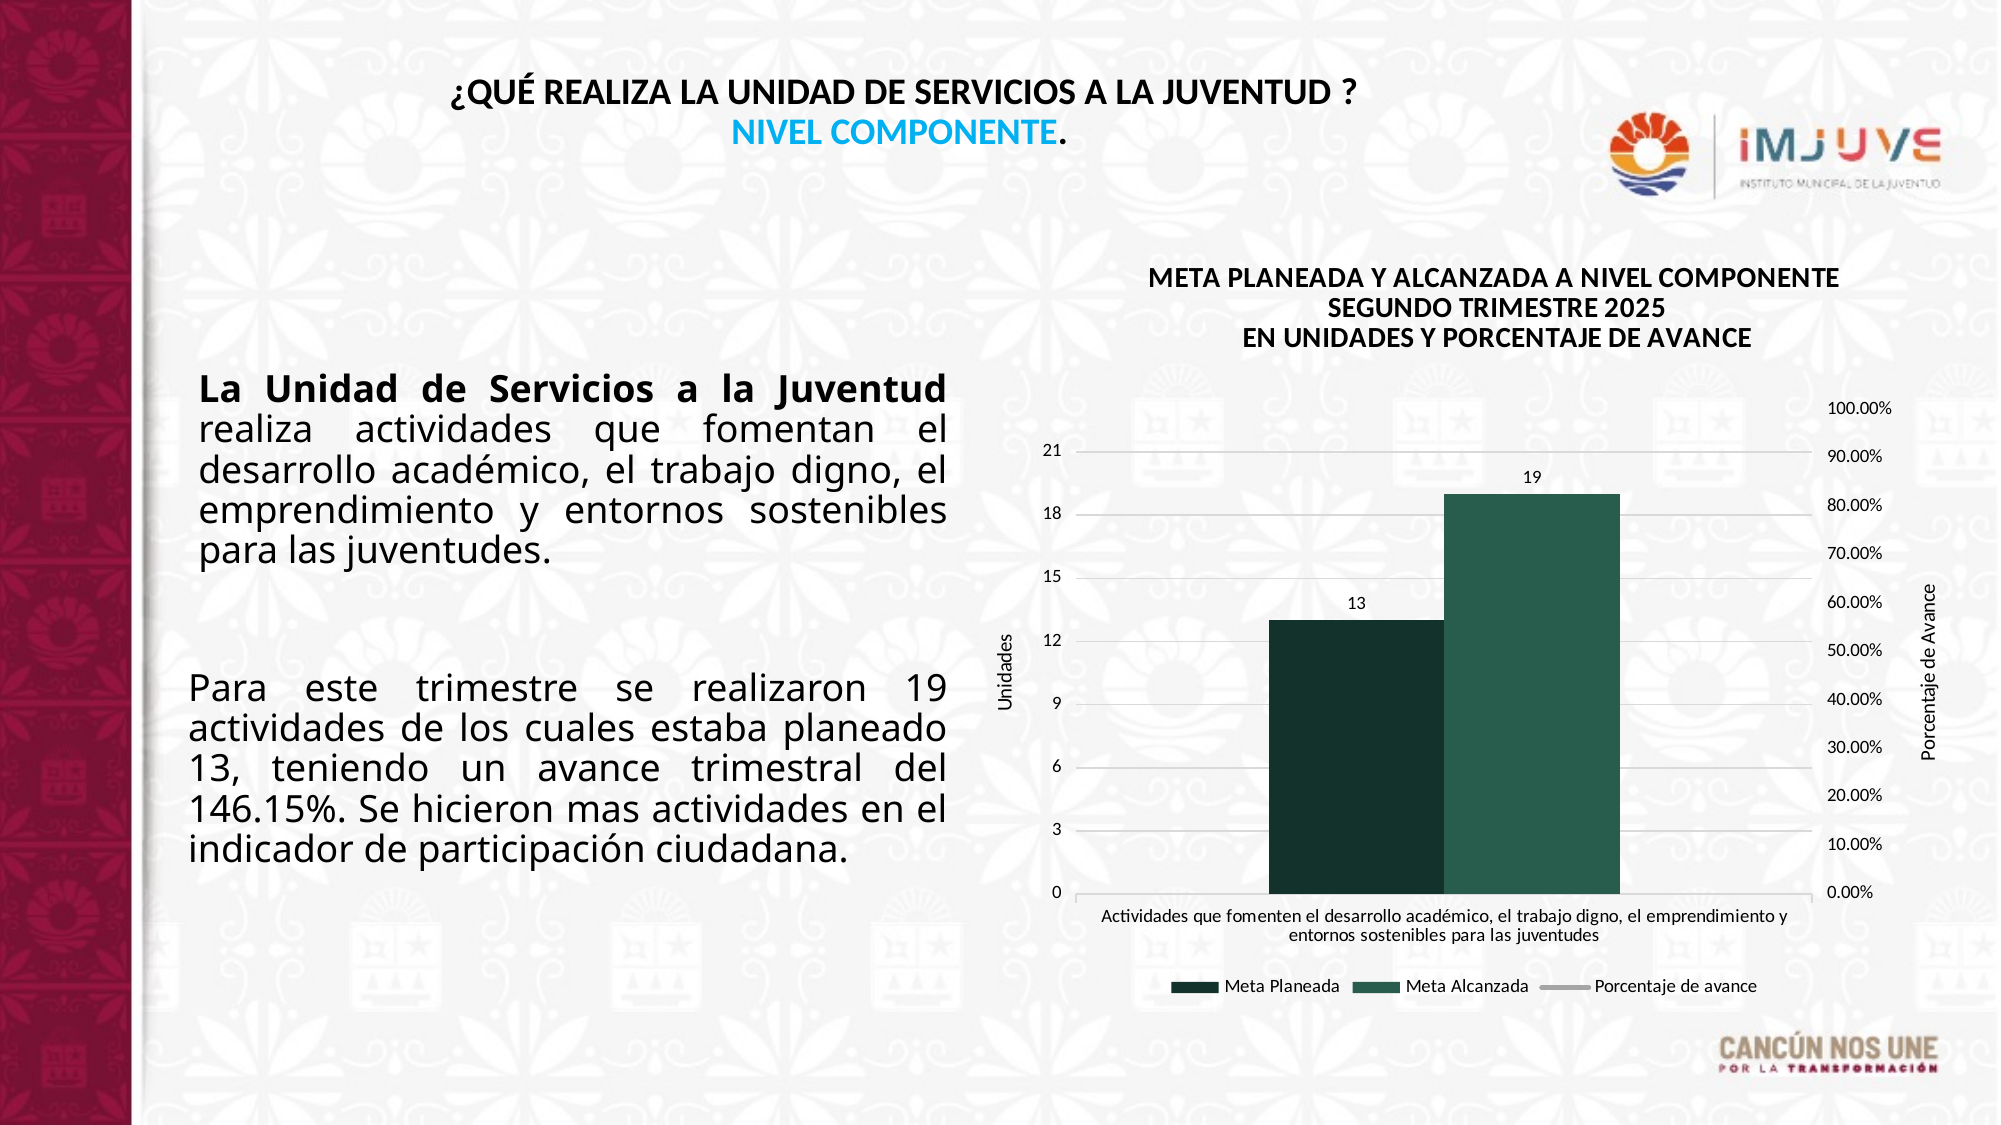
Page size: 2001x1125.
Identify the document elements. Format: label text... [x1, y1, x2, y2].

picture [0, 0, 2001, 1125]
text_box La Unidad de Servicios a la Juventud realiza actividades que fomentan el desarrollo académico, el trabajo digno, el emprendimiento y entornos sostenibles para las juventudes. [183, 362, 962, 580]
chart [962, 256, 1966, 1003]
text_box Para este trimestre se realizaron 19 actividades de los cuales estaba planeado 13, teniendo un avance trimestral del 146.15%. Se hicieron mas actividades en el indicador de participación ciudadana. [173, 661, 962, 879]
text_box ¿QUÉ REALIZA LA UNIDAD DE SERVICIOS A LA JUVENTUD ? NIVEL COMPONENTE. [403, 64, 1404, 161]
